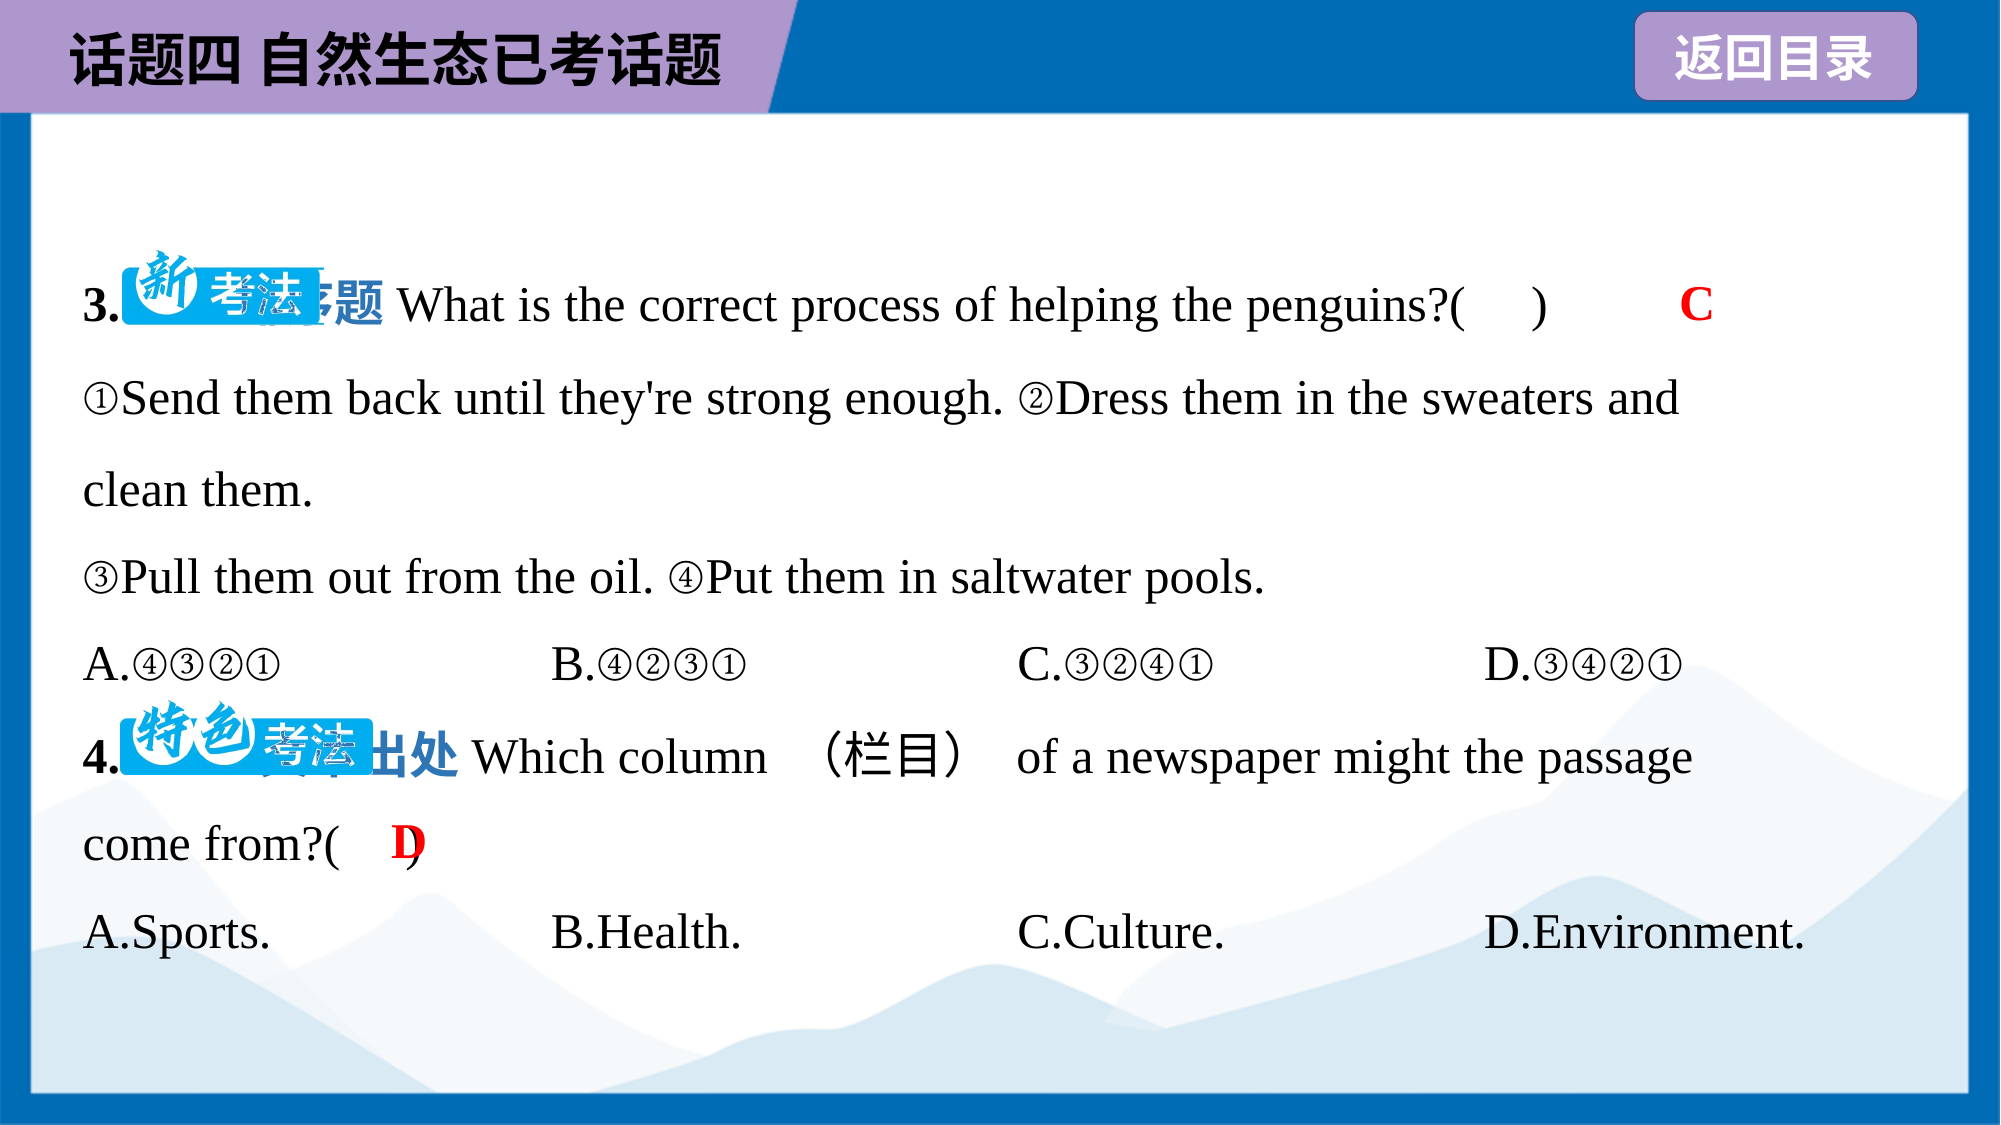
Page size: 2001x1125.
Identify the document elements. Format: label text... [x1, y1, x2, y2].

text_box 4. 文章出处Which column （栏目） of a newspaper might the passage come from?( ) [82, 691, 1917, 862]
text_box A.Sports. B.Health. C.Culture. D.Environment. [82, 871, 1917, 950]
text_box D [372, 781, 446, 860]
text_box 3. 排序题What is the correct process of helping the penguins?( ) [82, 244, 1917, 323]
picture [0, 0, 2000, 1125]
text_box ①Send them back until they're strong enough. ②Dress them in the sweaters and clean them. ③Pull them out from the oil. ④Put them in saltwater pools. [82, 333, 1917, 595]
text_box A.④③②① B.④②③① C.③②④① D.③④②① [82, 602, 1917, 681]
text_box C [1660, 242, 1734, 322]
